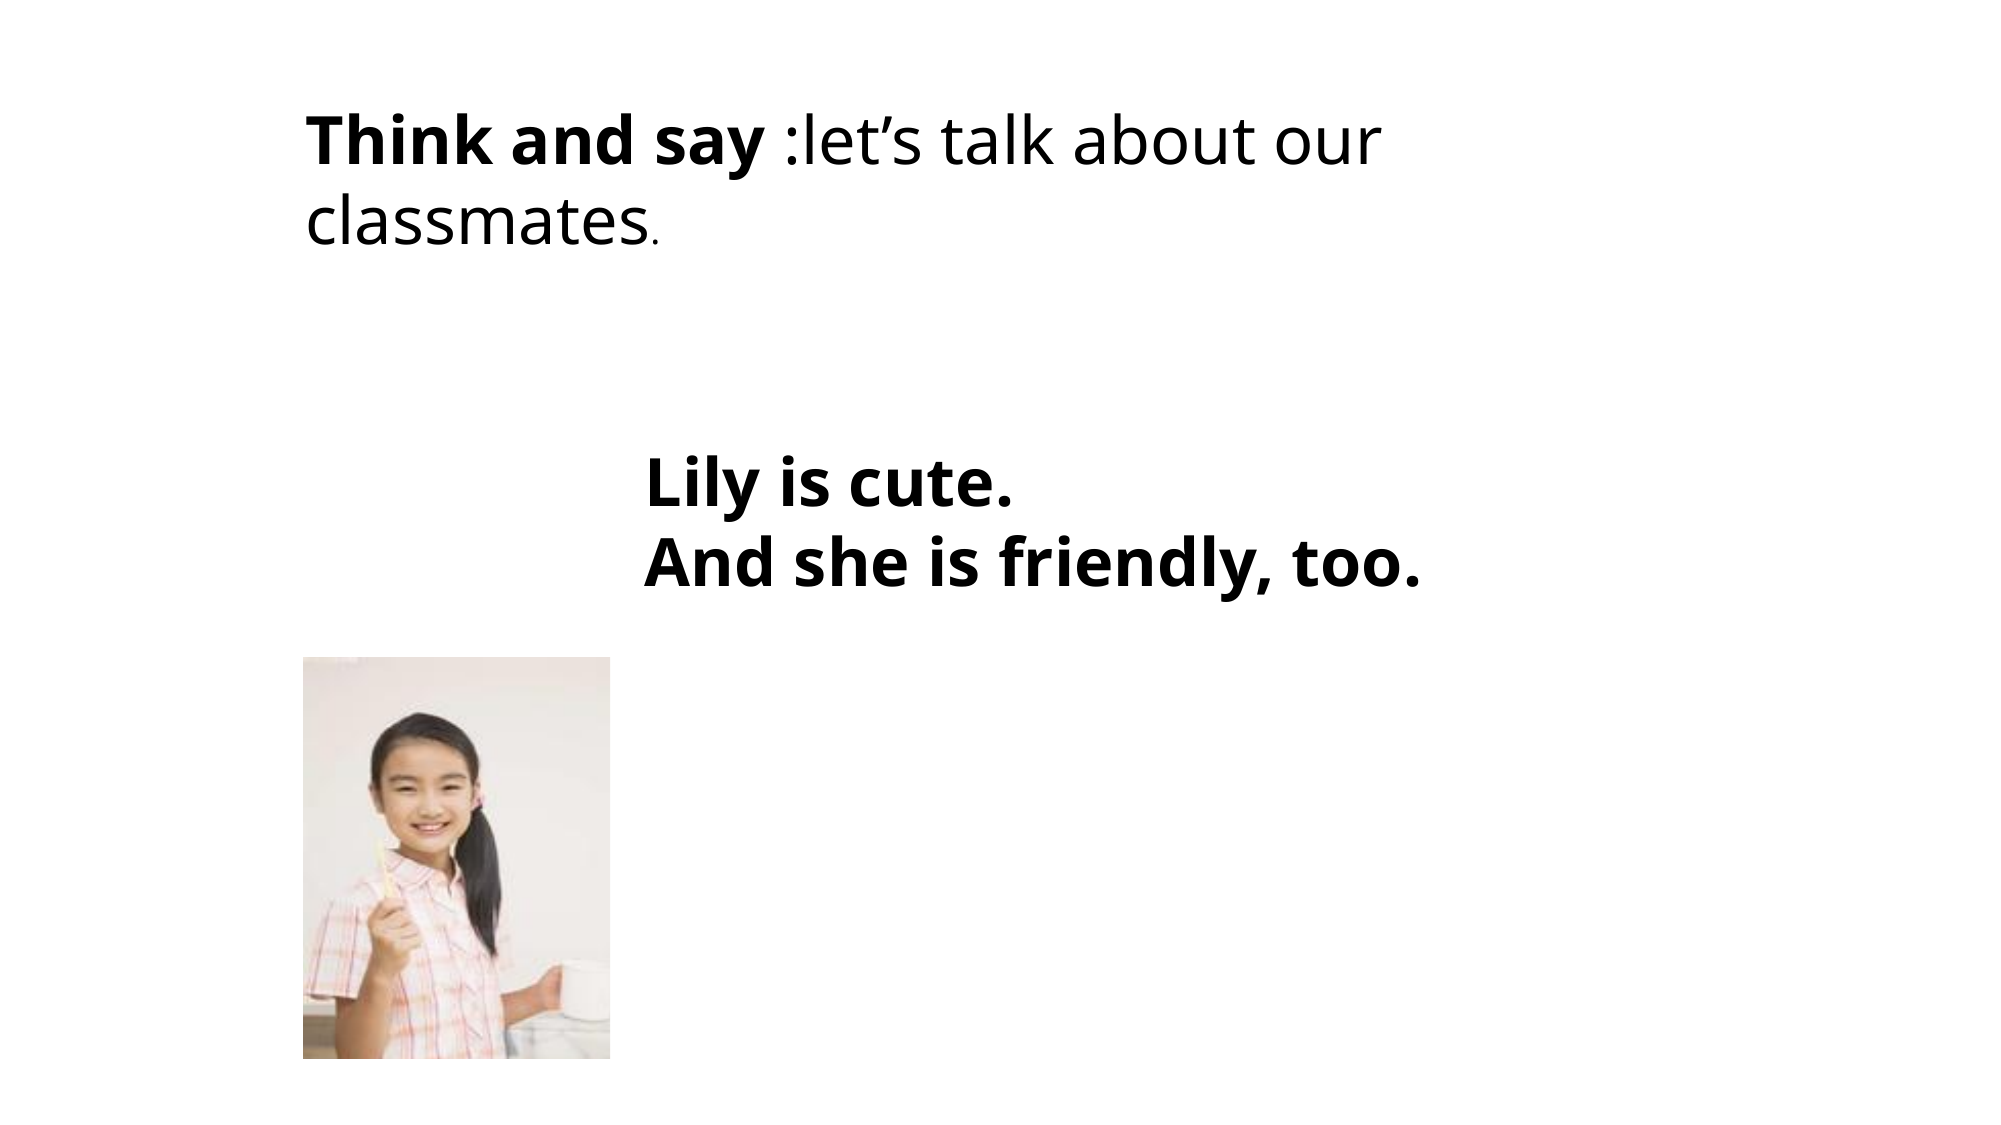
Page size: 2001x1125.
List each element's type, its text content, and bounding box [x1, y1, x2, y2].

picture [303, 656, 611, 1059]
text_box Lily is cute. And she is friendly, too. [630, 432, 1438, 608]
text_box Think and say :let’s talk about our classmates. [291, 90, 1686, 265]
